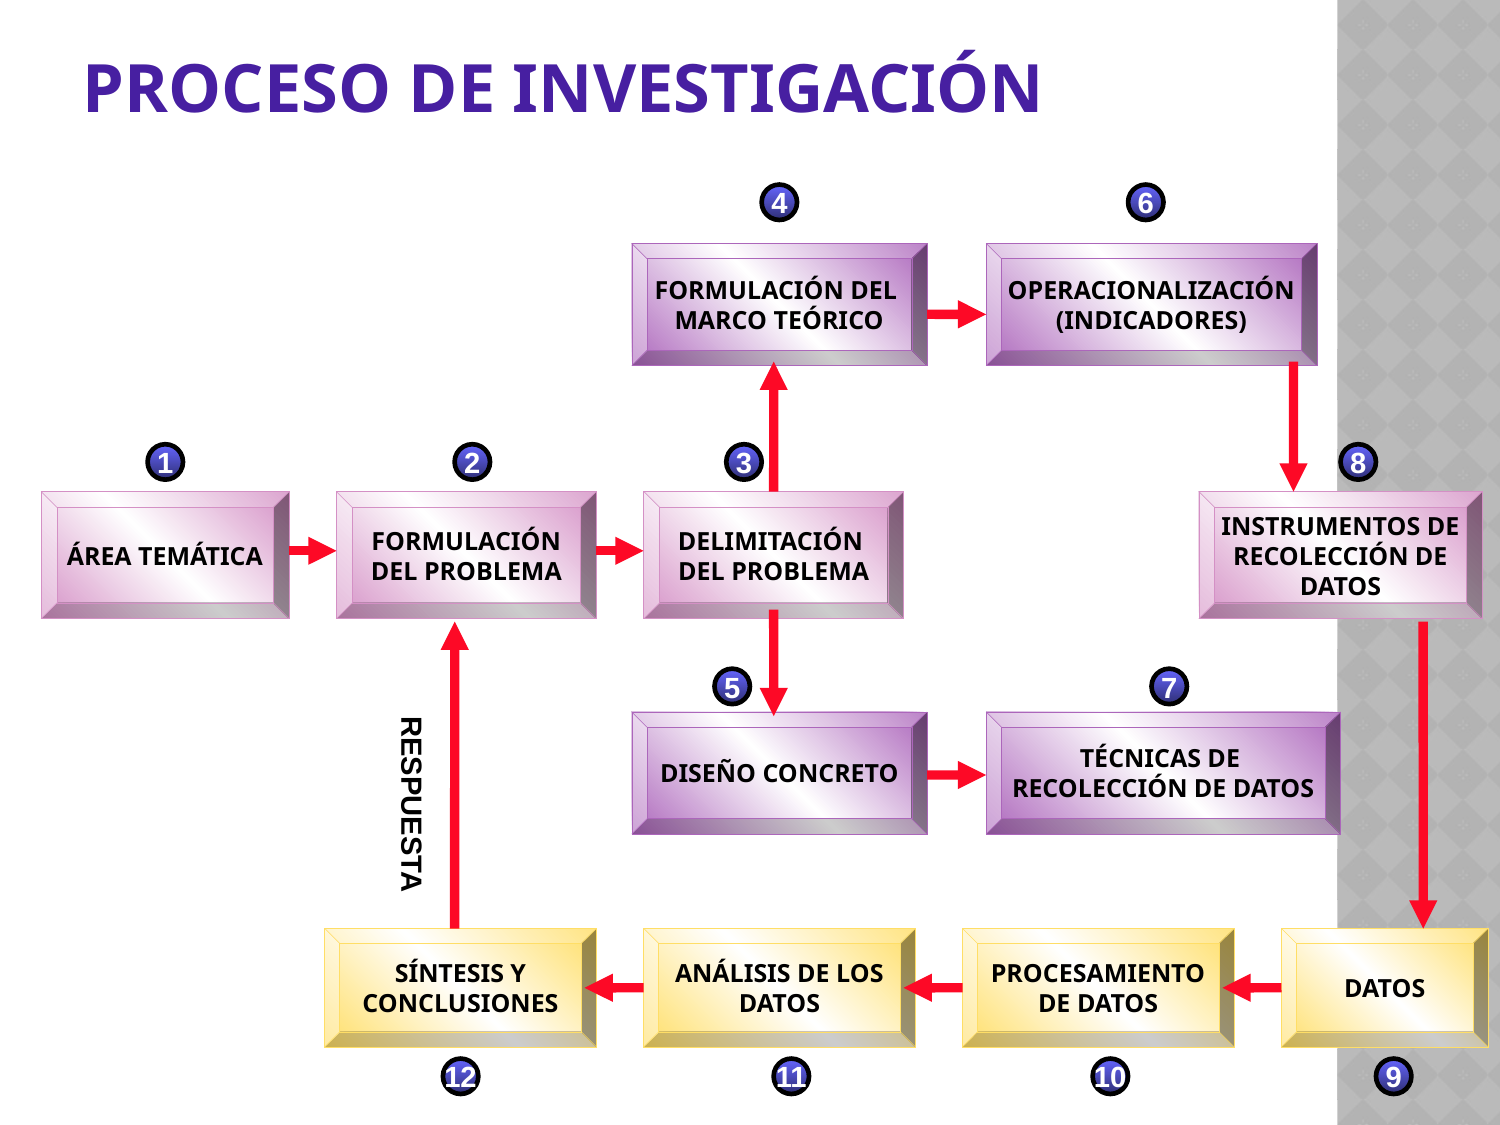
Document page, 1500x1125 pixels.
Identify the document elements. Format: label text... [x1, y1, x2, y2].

text_box 2 [454, 444, 491, 480]
text_box ANÁLISIS DE LOS DATOS [643, 928, 916, 1047]
text_box 10 [1092, 1058, 1129, 1094]
text_box [1287, 361, 1300, 492]
text_box DELIMITACIÓN DEL PROBLEMA [643, 491, 904, 619]
text_box 6 [1128, 184, 1164, 220]
text_box [767, 361, 780, 492]
text_box [767, 609, 780, 717]
text_box SÍNTESIS Y CONCLUSIONES [324, 928, 597, 1047]
text_box [584, 981, 644, 995]
text_box DATOS [1281, 928, 1489, 1047]
text_box [1417, 621, 1430, 929]
text_box 3 [726, 444, 762, 480]
text_box FORMULACIÓN DEL MARCO TEÓRICO [631, 243, 928, 366]
text_box PROCESAMIENTO DE DATOS [962, 928, 1235, 1047]
text_box [1222, 981, 1282, 995]
text_box RESPUESTA [395, 704, 431, 905]
text_box [927, 308, 987, 321]
text_box TÉCNICAS DE RECOLECCIÓN DE DATOS [986, 711, 1341, 835]
text_box [927, 768, 987, 782]
text_box 1 [147, 444, 184, 480]
text_box [596, 544, 644, 558]
text_box [903, 981, 963, 995]
text_box [289, 544, 337, 558]
text_box 12 [442, 1058, 479, 1094]
text_box 8 [1340, 444, 1376, 480]
text_box 11 [773, 1058, 810, 1094]
title PROCESO DE INVESTIGACIÓN [75, 45, 1425, 126]
text_box 7 [1151, 668, 1187, 705]
text_box INSTRUMENTOS DE RECOLECCIÓN DE DATOS [1198, 491, 1483, 619]
text_box OPERACIONALIZACIÓN (INDICADORES) [986, 243, 1317, 366]
text_box 4 [761, 184, 798, 220]
text_box 9 [1375, 1058, 1412, 1094]
text_box ÁREA TEMÁTICA [41, 491, 290, 619]
text_box DISEÑO CONCRETO [631, 711, 928, 835]
text_box FORMULACIÓN DEL PROBLEMA [336, 491, 597, 619]
text_box [448, 621, 461, 929]
text_box 5 [714, 668, 750, 705]
